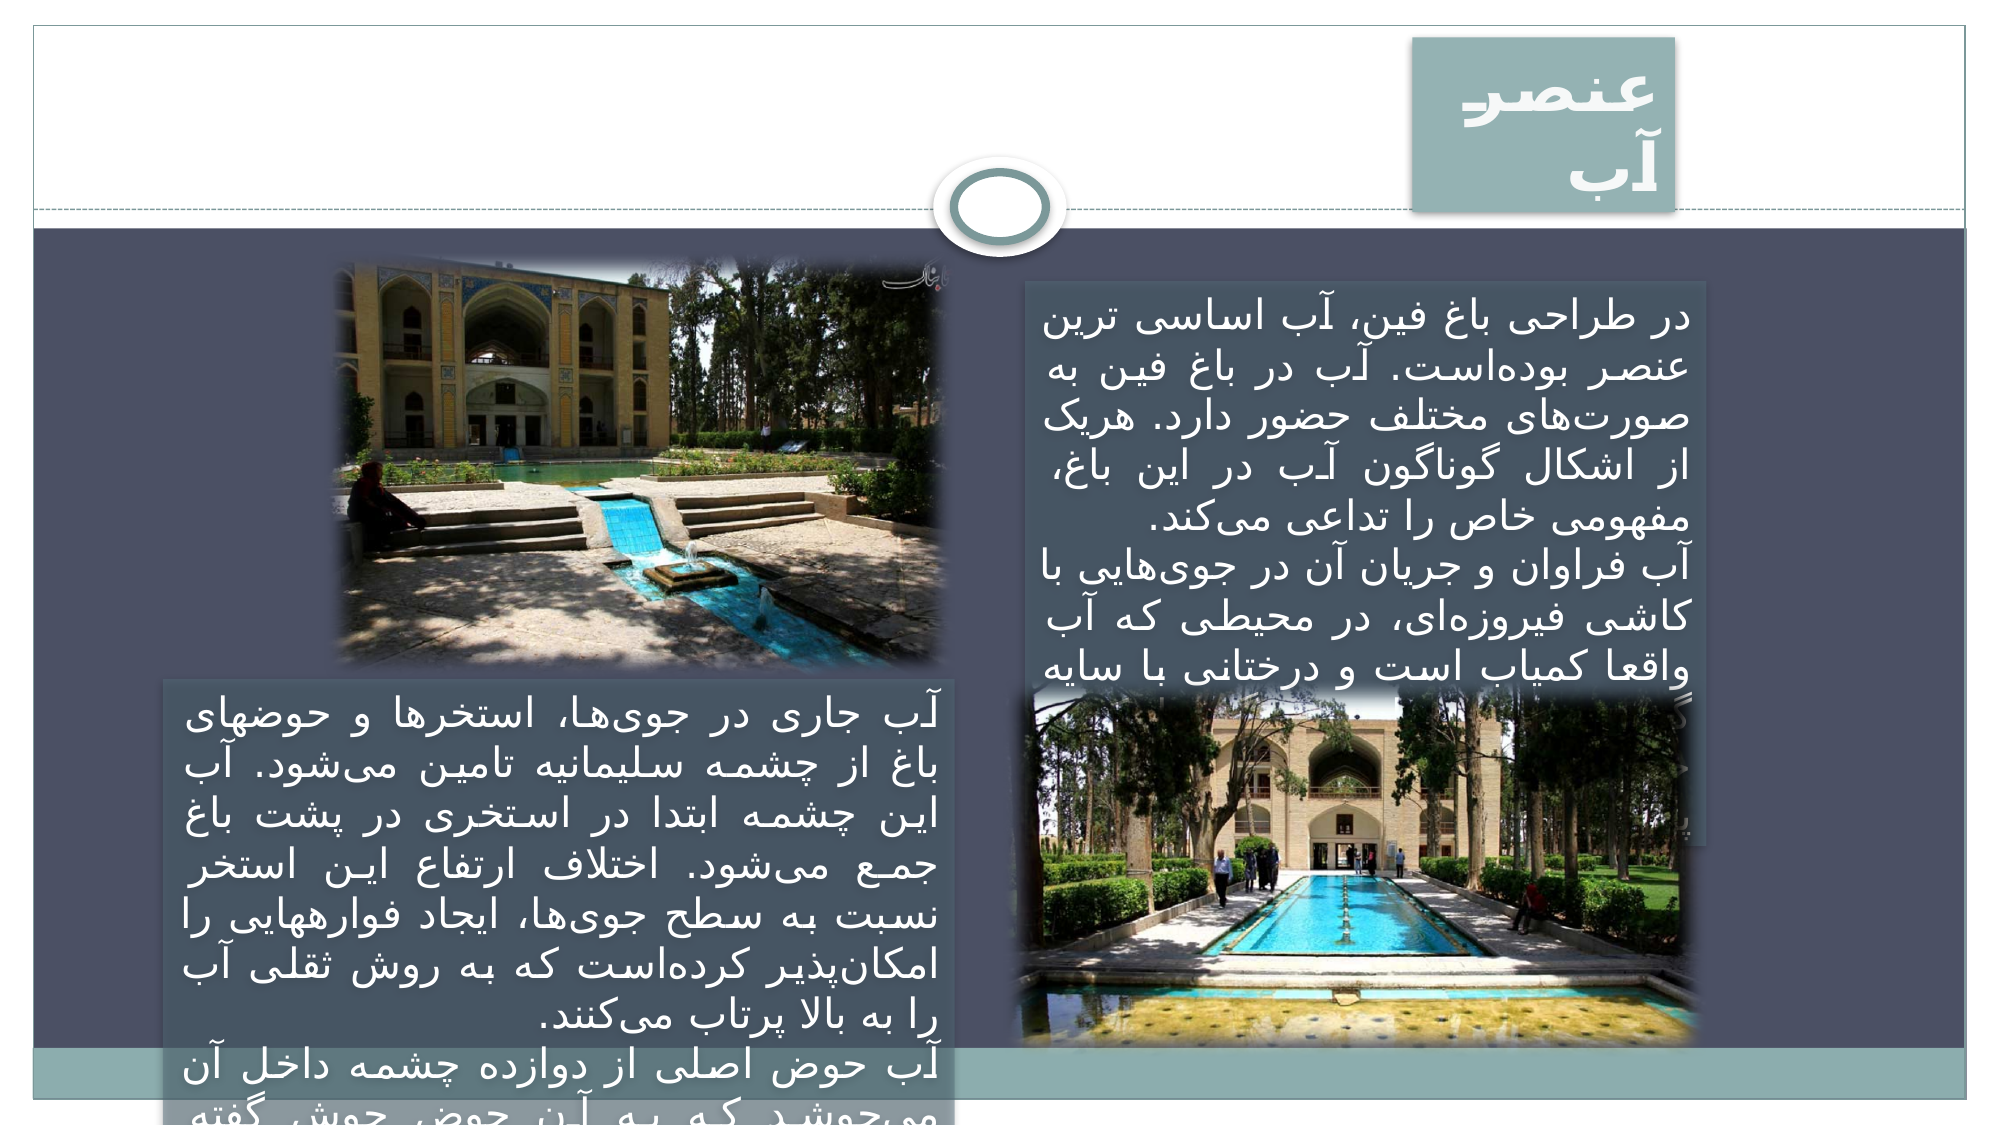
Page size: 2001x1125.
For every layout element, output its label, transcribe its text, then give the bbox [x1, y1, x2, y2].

picture [1003, 678, 1707, 1057]
text_box در طراحی باغ فین، آب اساسی ترین عنصر بوده‌است. آب در باغ فین به صورت‌های مختلف حضور دارد. هریک از اشکال گوناگون آب در این باغ، مفهومی خاص را تداعی می‌کند. آب فراوان و جریان آن در جوی‌هایی با کاشی فیروزه‌ای، در محیطی که آب واقعا کمیاب است و درختانی با سایه گسترده در تضادی بزرگ با کویر خشک و طبیعتی نامهربان است که در پشت دیوارهای باغ گسترده‌است. [1025, 280, 1707, 677]
text_box آب جاری در جوی‌ها، استخرها و حوضهای باغ از چشمه سلیمانیه تامین می‌شود. آب این چشمه ابتدا در استخری در پشت باغ جمع می‌شود. اختلاف ارتفاع این استخر نسبت به سطح جوی‌ها، ایجاد فوارههایی را امکان‌پذیر کرده‌است که به روش ثقلی آب را به بالا پرتاب می‌کنند. آب حوض اصلی از دوازده چشمه داخل آن می‌جوشد که به آن حوض جوش گفته می‌شود. از آن به بعد، آب در جوی‌هایی با کاشی‌های فیروزه‌ای جریان می‌یابد. رنگی که با رنگ خاکی صحراهای اطراف در تضاد است. [162, 678, 955, 1125]
picture [324, 251, 955, 680]
text_box عنصر آب [1412, 37, 1675, 213]
